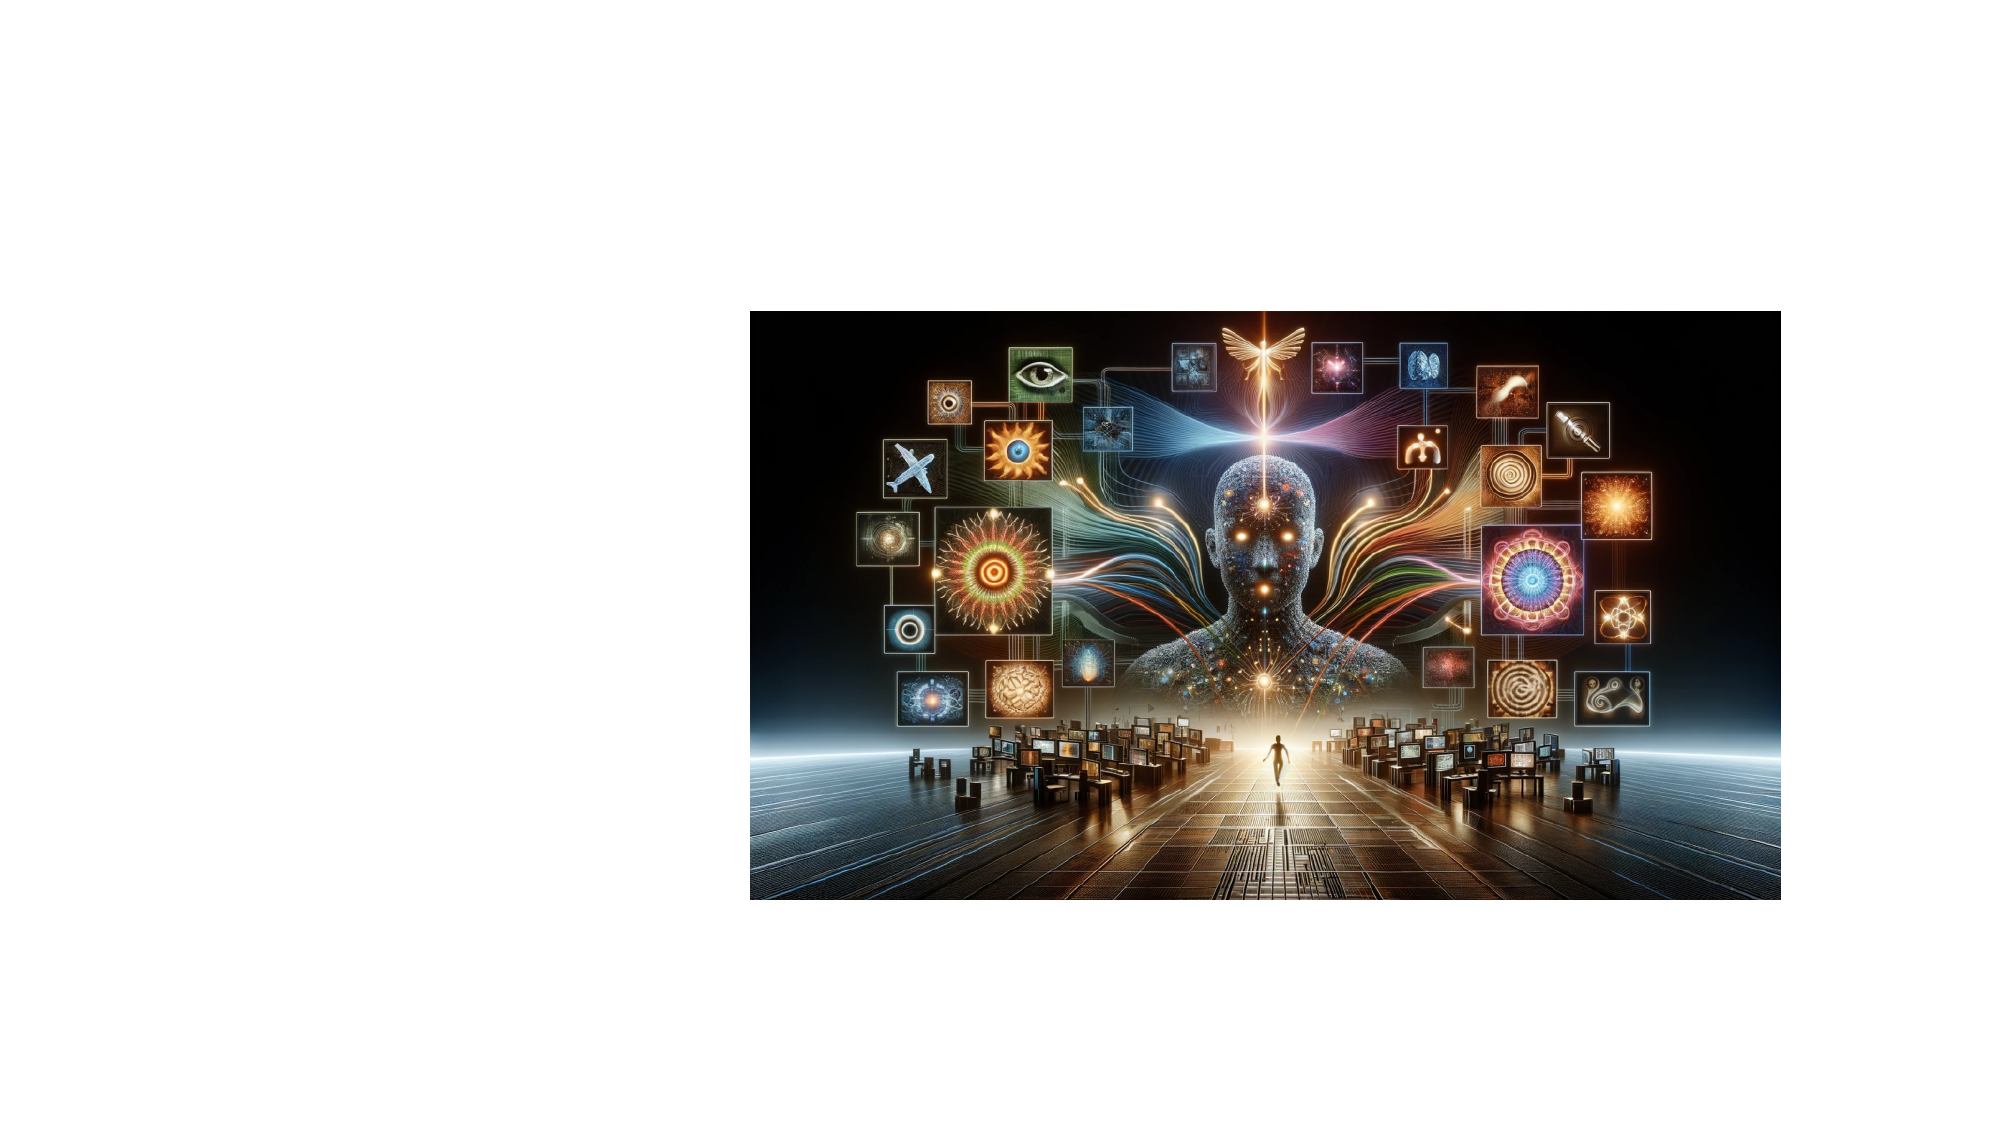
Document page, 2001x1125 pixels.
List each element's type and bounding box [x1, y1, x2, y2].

picture [749, 310, 1781, 901]
